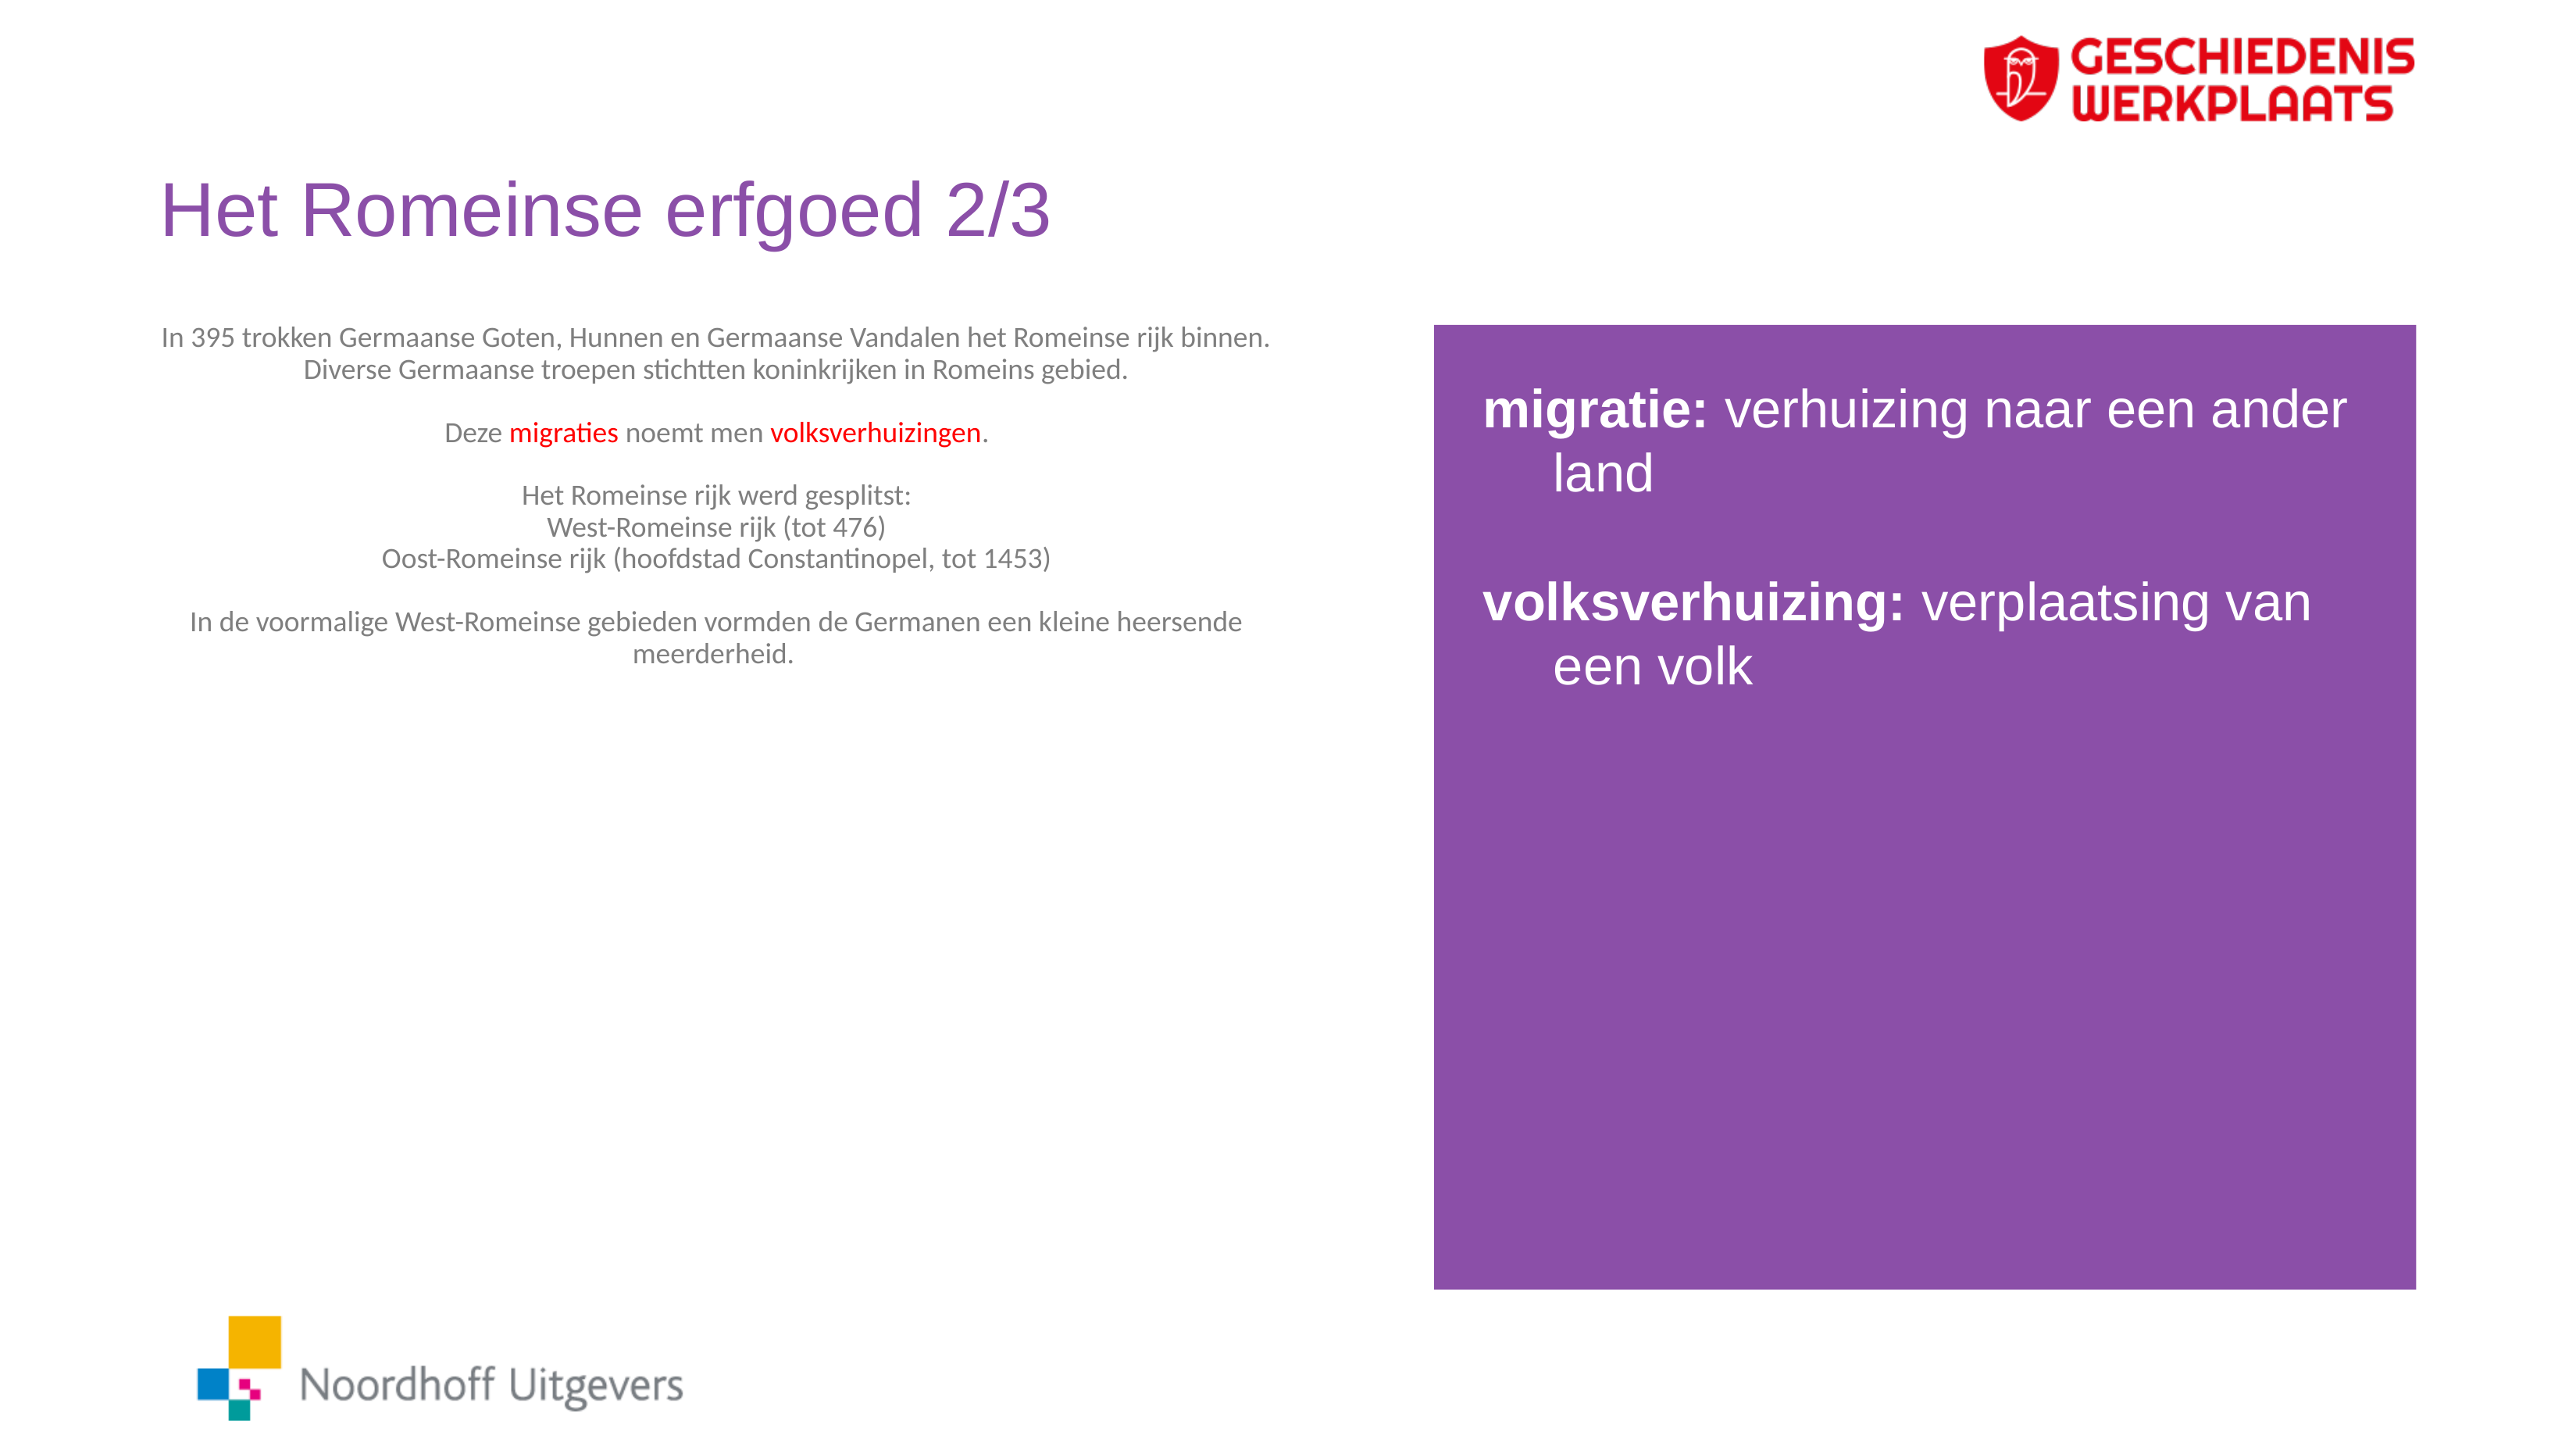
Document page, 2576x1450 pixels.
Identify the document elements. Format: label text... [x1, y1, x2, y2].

picture [159, 1288, 802, 1449]
list In 395 trokken Germaanse Goten, Hunnen en Germaanse Vandalen het Romeinse rijk binnen. Diverse Germaanse troepen stichtten koninkrijken in Romeins gebied. Deze migraties noemt men volksverhuizingen. Het Romeinse rijk werd gesplitst: West-Romeinse rijk (tot 476) Oost-Romeinse rijk (hoofdstad Constantinopel, tot 1453) In de voormalige West-Romeinse gebieden vormden de Germanen een kleine heersende meerderheid. [159, 322, 1288, 1288]
title Het Romeinse erfgoed 2/3 [159, 159, 2416, 266]
text_box migratie: verhuizing naar een ander land volksverhuizing: verplaatsing van een volk [1434, 324, 2417, 1290]
picture [1610, 0, 2576, 161]
